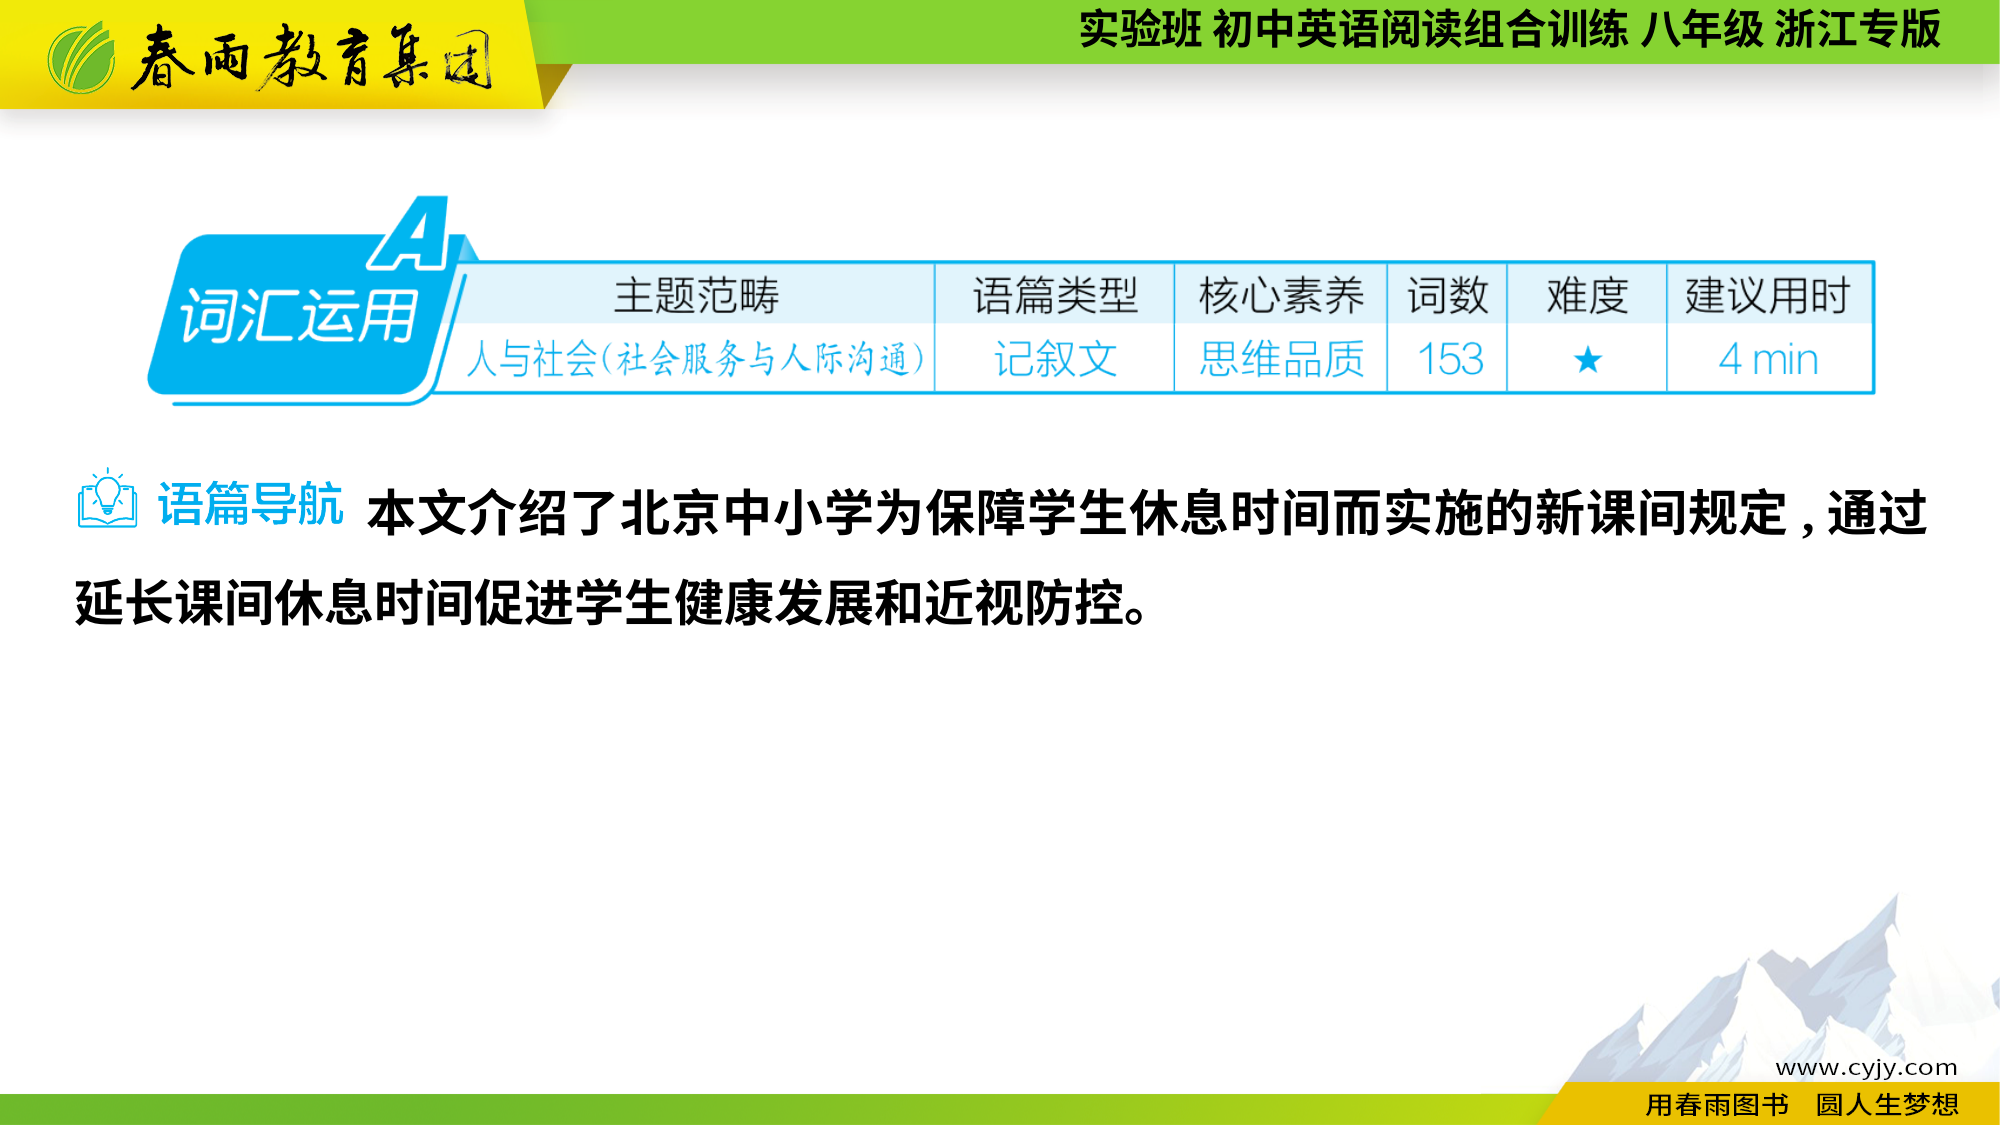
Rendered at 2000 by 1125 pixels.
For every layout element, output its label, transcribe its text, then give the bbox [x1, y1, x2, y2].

list 本文介绍了北京中小学为保障学生休息时间而实施的新课间规定,通过延长课间休息时间促进学生健康发展和近视防控。 [59, 444, 1944, 630]
picture [0, 0, 2000, 1125]
